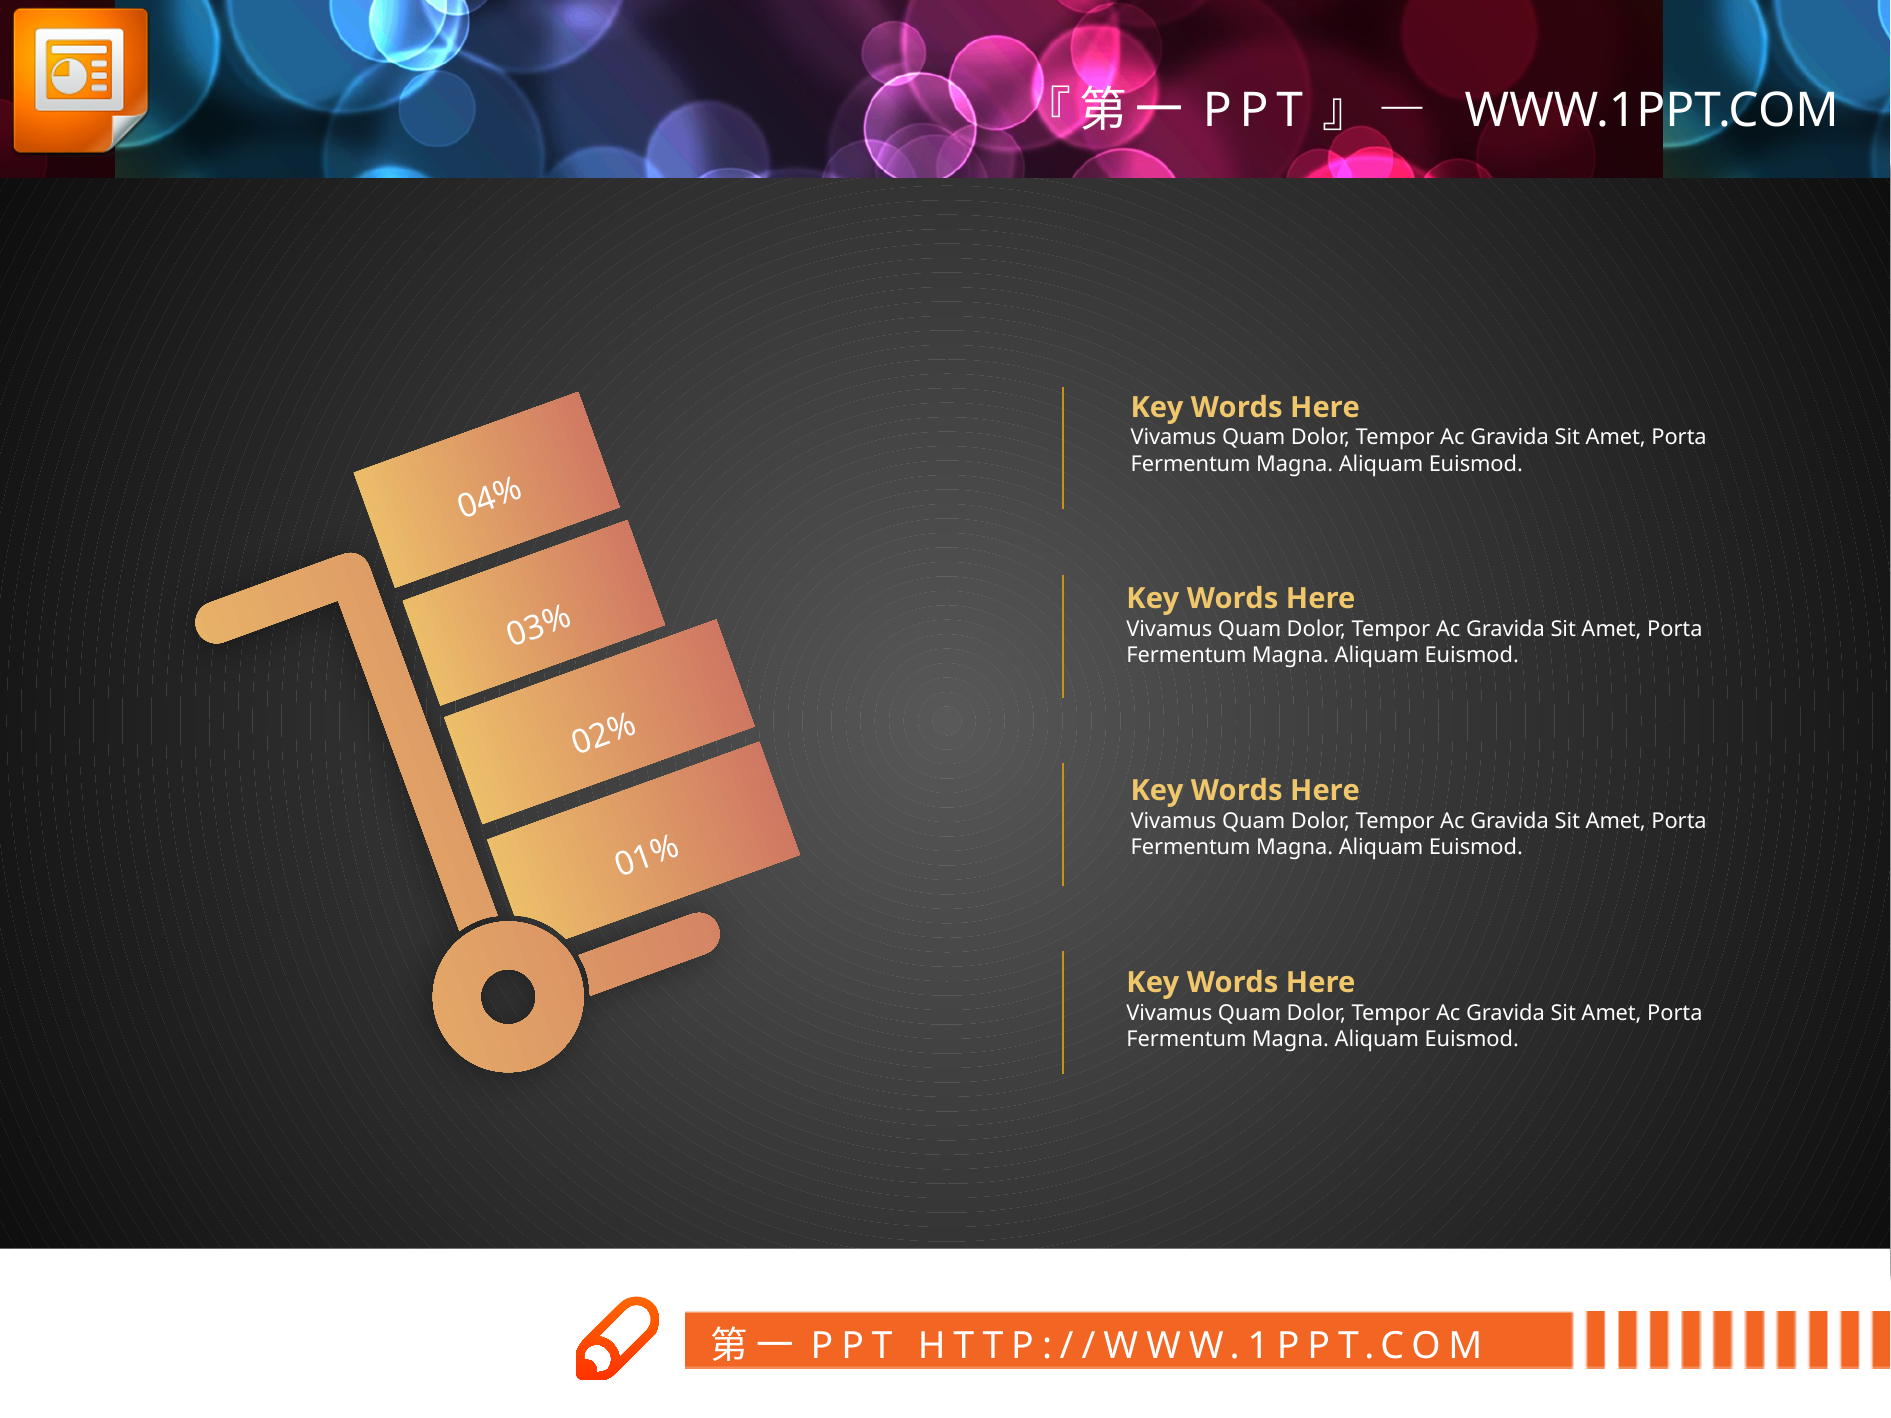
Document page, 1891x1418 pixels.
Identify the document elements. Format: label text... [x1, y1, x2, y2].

picture [0, 0, 1891, 178]
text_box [271, 428, 789, 1076]
picture [685, 1311, 1891, 1369]
text_box Key Words Here Vivamus Quam Dolor, Tempor Ac Gravida Sit Amet, Porta Fermentum Magna. Aliquam Euismod. [1111, 537, 1758, 675]
text_box Key Words Here Vivamus Quam Dolor, Tempor Ac Gravida Sit Amet, Porta Fermentum Magna. Aliquam Euismod. [1115, 345, 1762, 483]
text_box Key Words Here Vivamus Quam Dolor, Tempor Ac Gravida Sit Amet, Porta Fermentum Magna. Aliquam Euismod. [1111, 921, 1758, 1059]
text_box Key Words Here Vivamus Quam Dolor, Tempor Ac Gravida Sit Amet, Porta Fermentum Magna. Aliquam Euismod. [1115, 729, 1762, 867]
